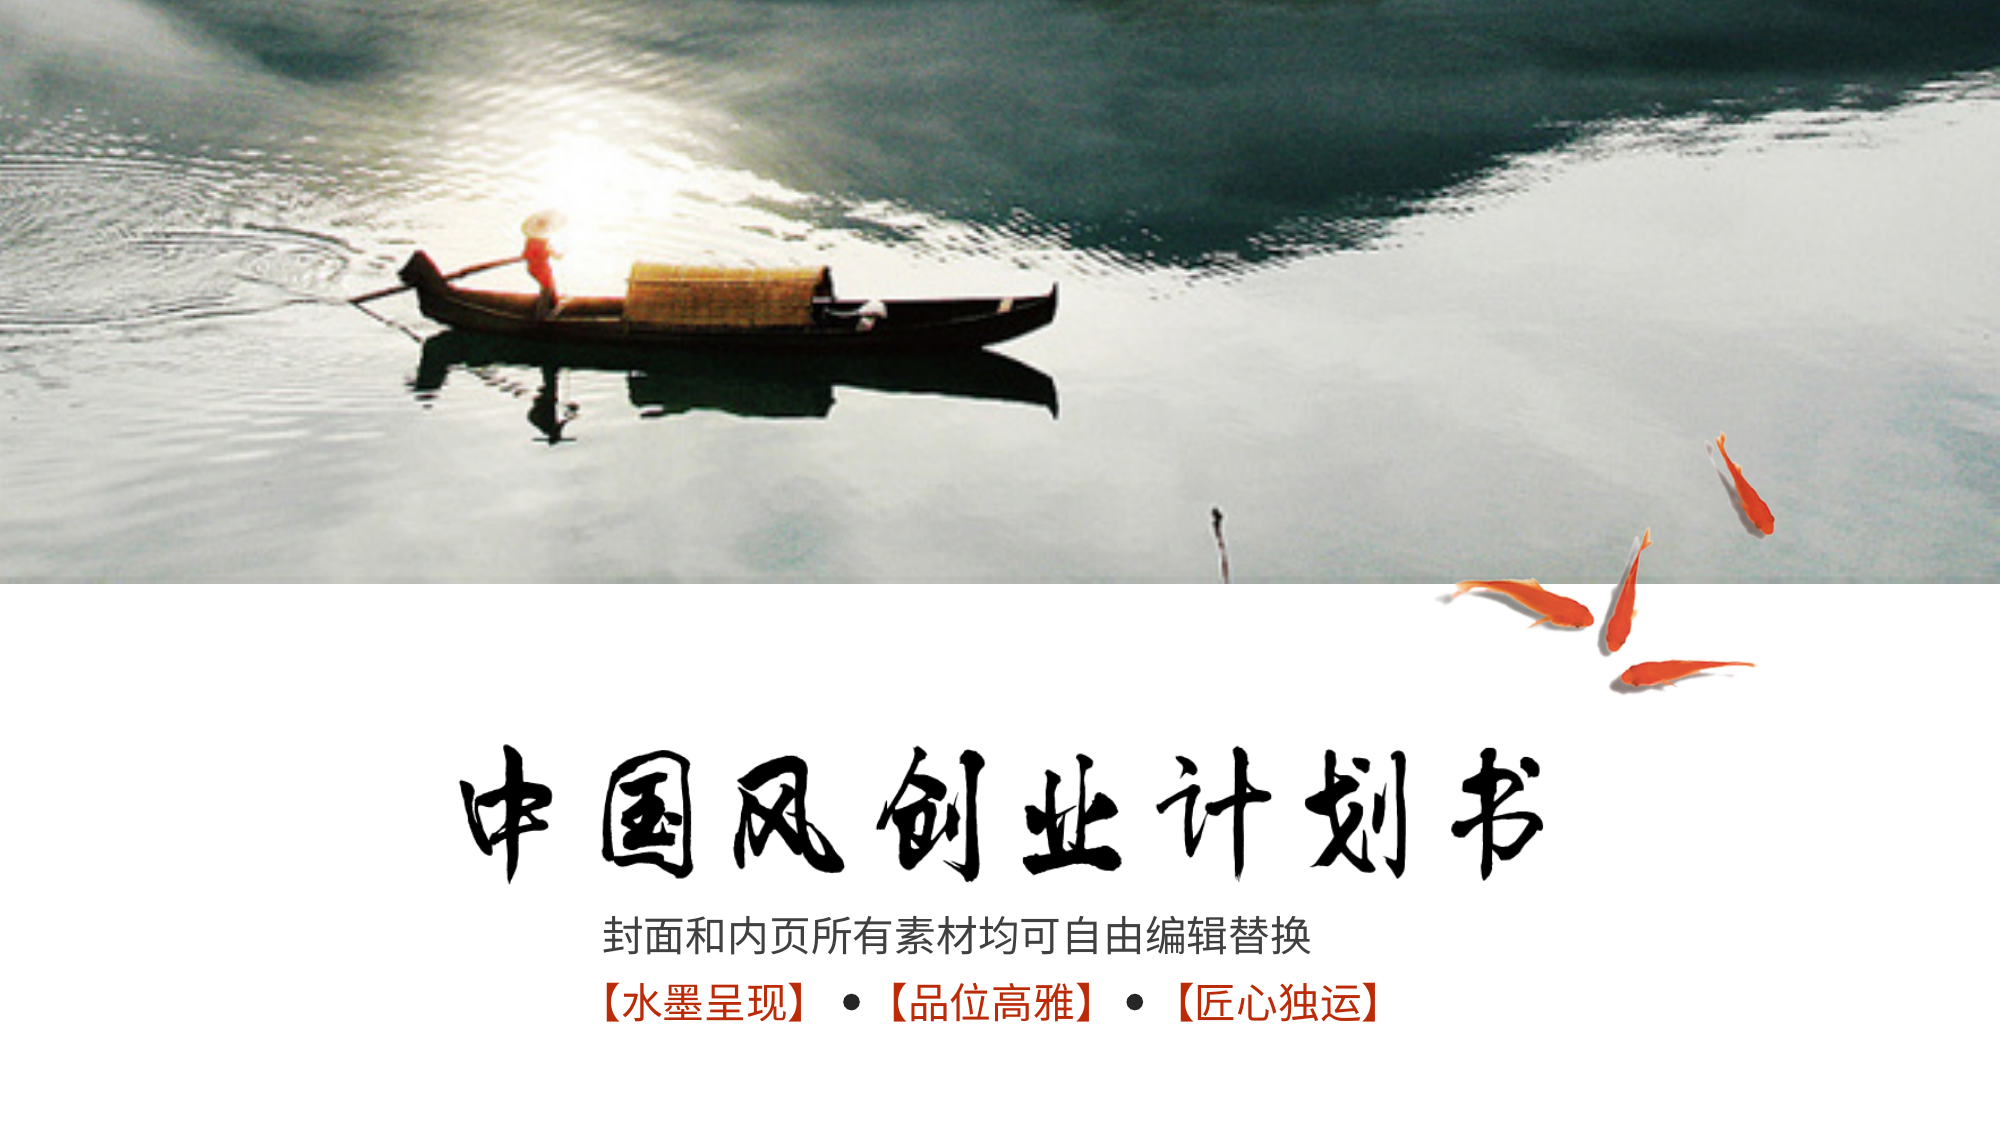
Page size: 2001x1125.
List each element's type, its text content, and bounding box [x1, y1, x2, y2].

text_box 【品位高雅】 [851, 969, 1187, 1034]
text_box 封面和内页所有素材均可自由编辑替换 [587, 902, 1394, 968]
text_box 【水墨呈现】 [564, 969, 851, 1034]
text_box [1125, 992, 1145, 1012]
text_box 【匠心独运】 [1187, 969, 1474, 1034]
text_box [842, 992, 861, 1012]
picture [0, 0, 2000, 896]
